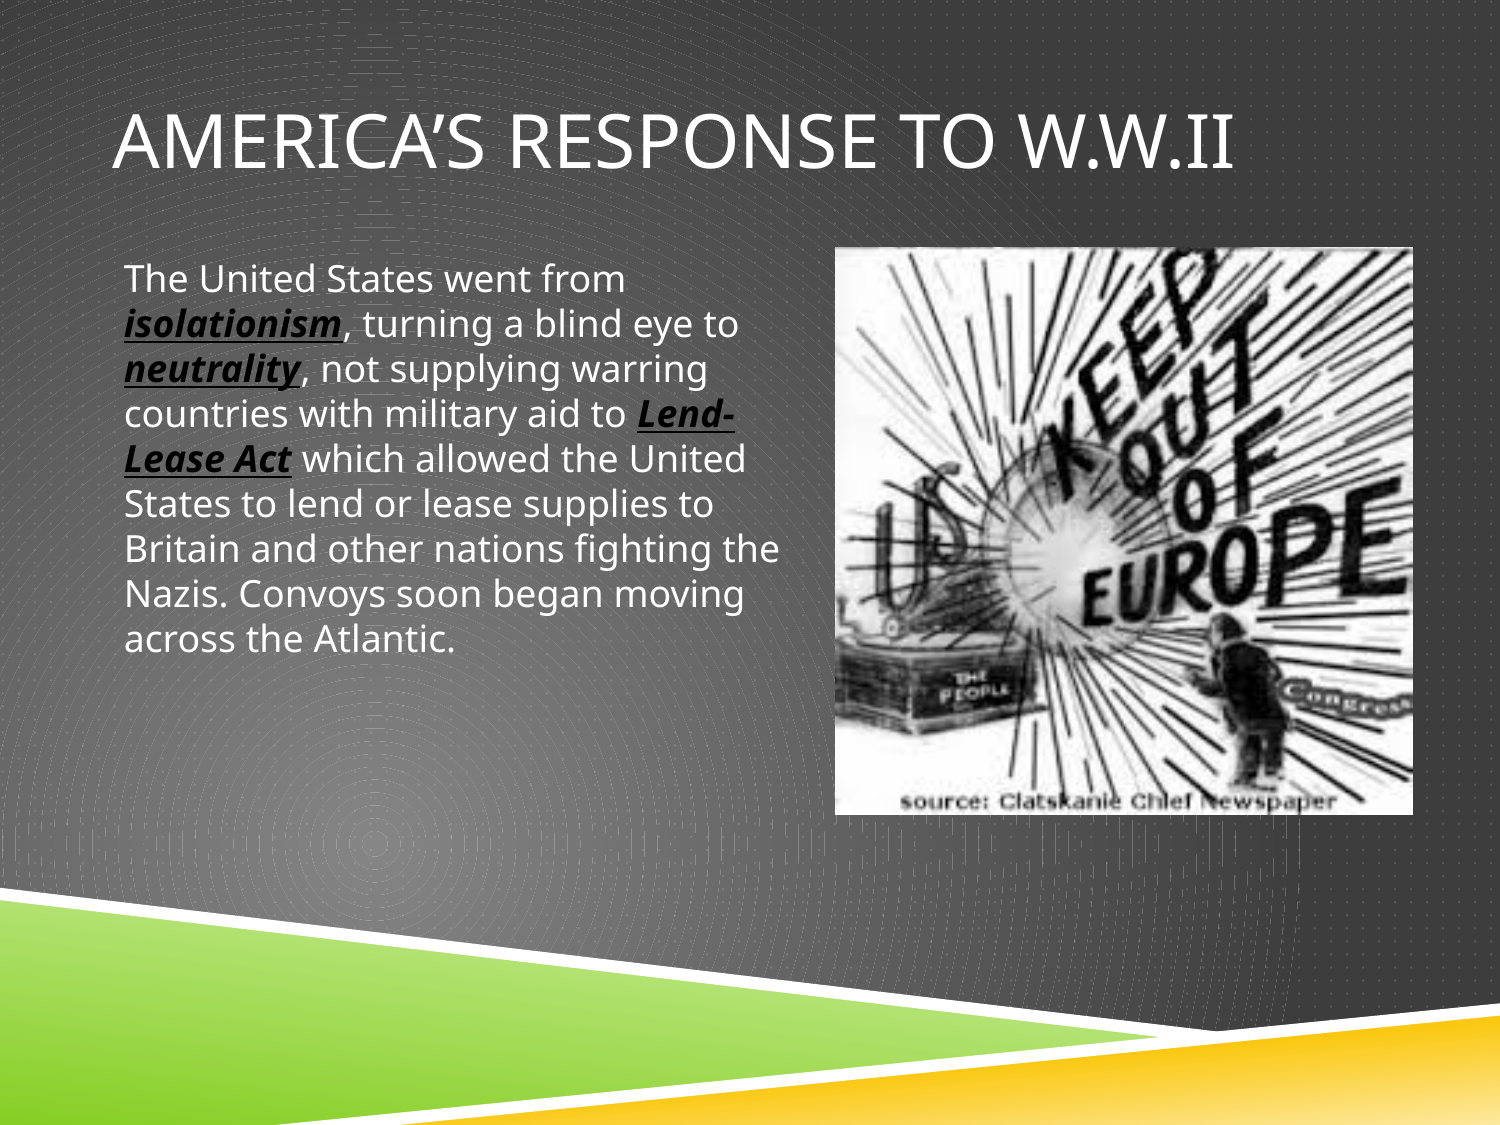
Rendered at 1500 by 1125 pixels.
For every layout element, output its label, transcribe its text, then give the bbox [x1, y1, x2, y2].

picture [834, 247, 1413, 815]
list The United States went from isolationism, turning a blind eye to neutrality, not supplying warring countries with military aid to Lend-Lease Act which allowed the United States to lend or lease supplies to Britain and other nations fighting the Nazis. Convoys soon began moving across the Atlantic. [112, 247, 798, 815]
title America’s Response to W.W.II [112, 45, 1388, 233]
